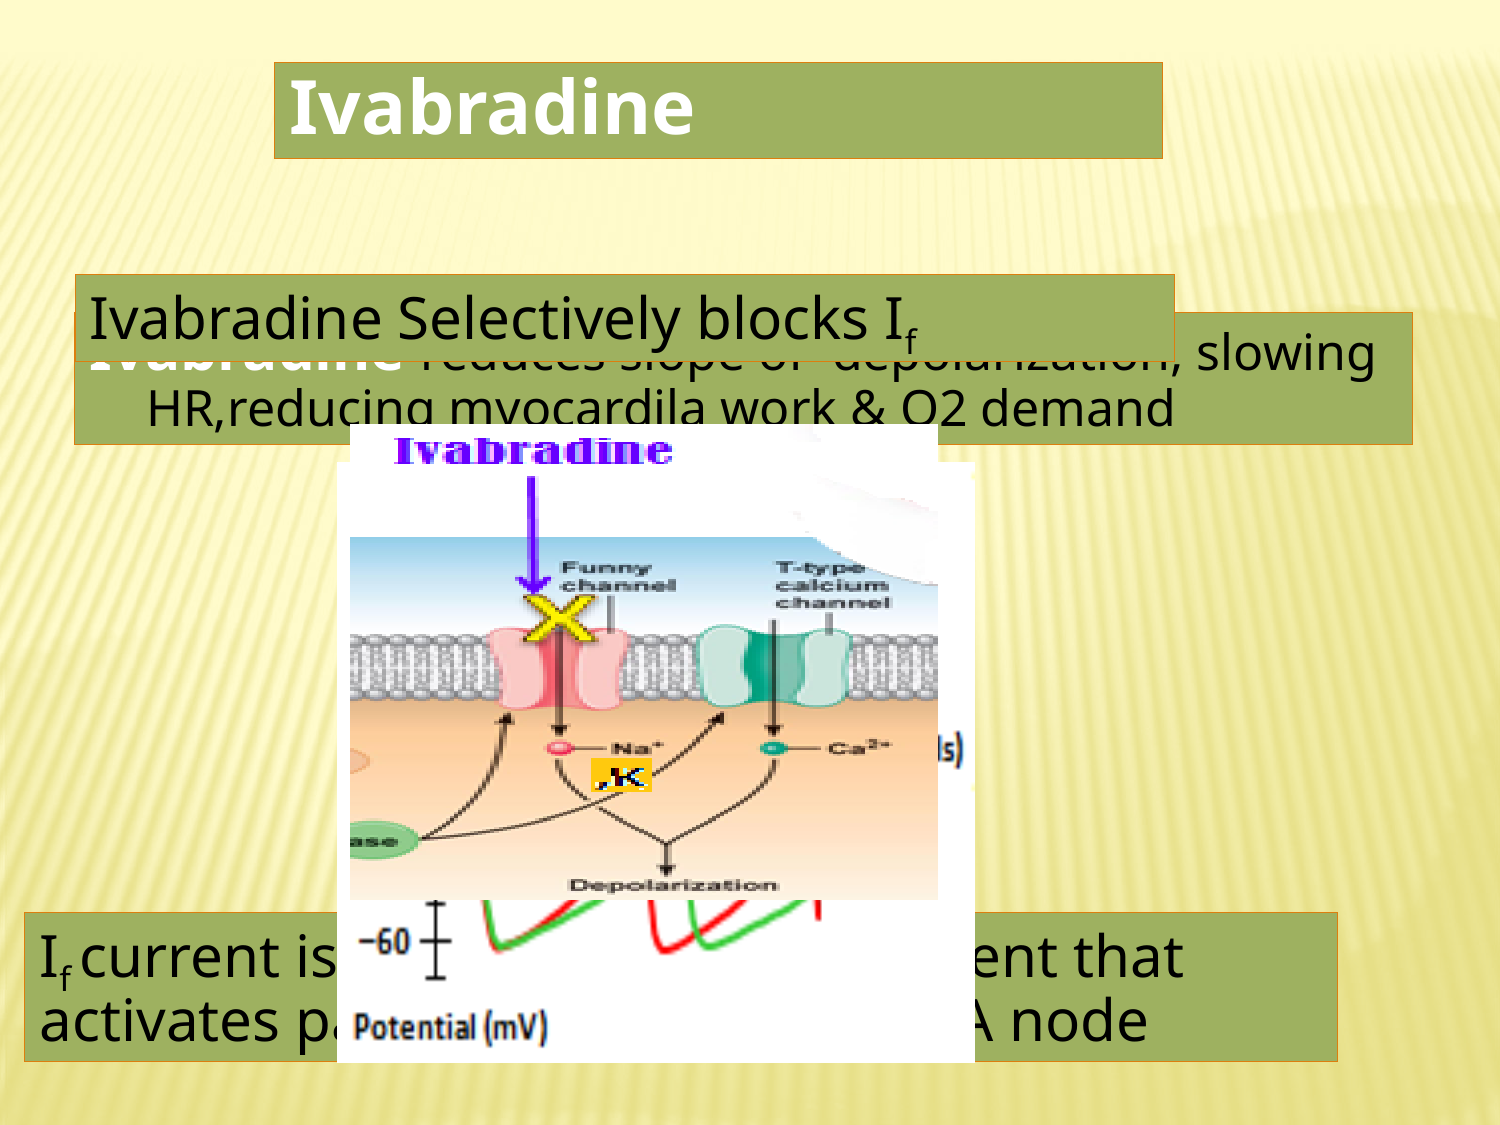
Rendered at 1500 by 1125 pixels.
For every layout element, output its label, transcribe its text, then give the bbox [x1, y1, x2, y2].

picture [337, 424, 976, 1063]
text_box If current is an inward Na+/K+ current that activates pacemaker cells of the SA node [24, 912, 337, 1062]
text_box Ivabradine [274, 62, 1163, 159]
text_box Ivabradine reduces slope of depolarization, slowing HR,reducing myocardila work & O2 demand [74, 312, 1413, 445]
text_box Ivabradine Selectively blocks If [75, 274, 1175, 362]
text_box If current is an inward Na+/K+ current that activates pacemaker cells of the SA node [1018, 912, 1338, 1062]
